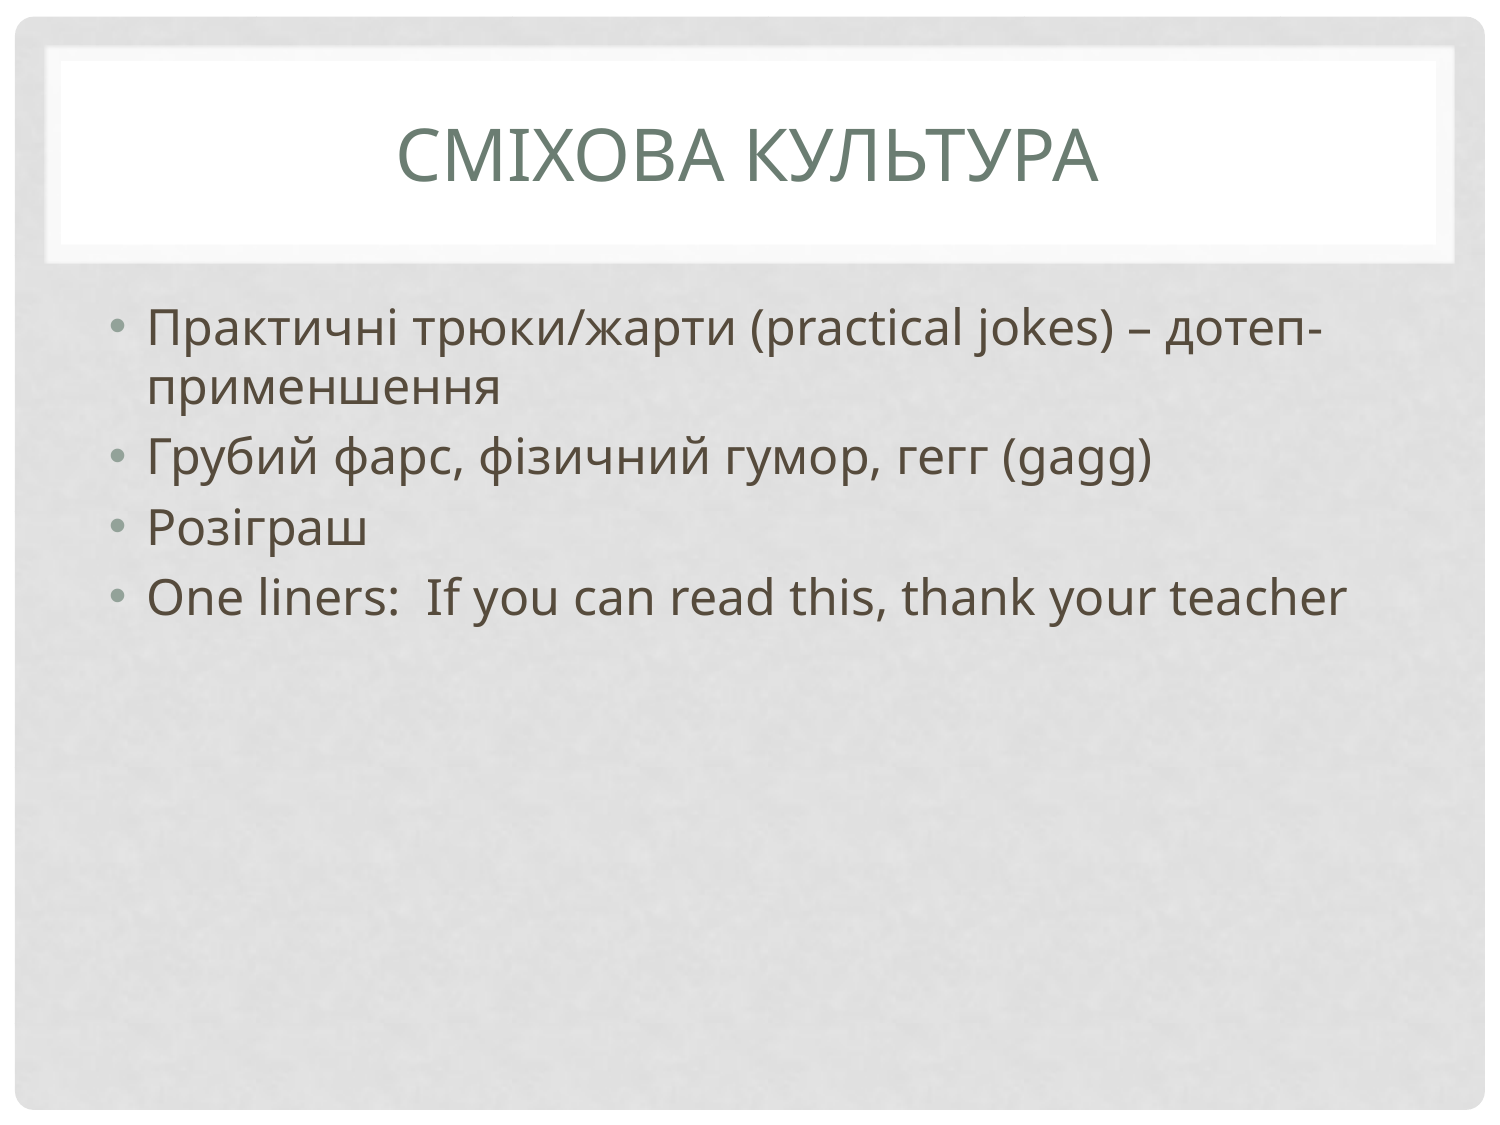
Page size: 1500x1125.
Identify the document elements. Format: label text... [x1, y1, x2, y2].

title Сміхова культура [69, 66, 1425, 238]
list Практичні трюки/жарти (practical jokes) – дотеп-применшення Грубий фарс, фізичний гумор, гегг (gagg) Розіграш One liners: If you can read this, thank your teacher [75, 287, 1425, 1005]
